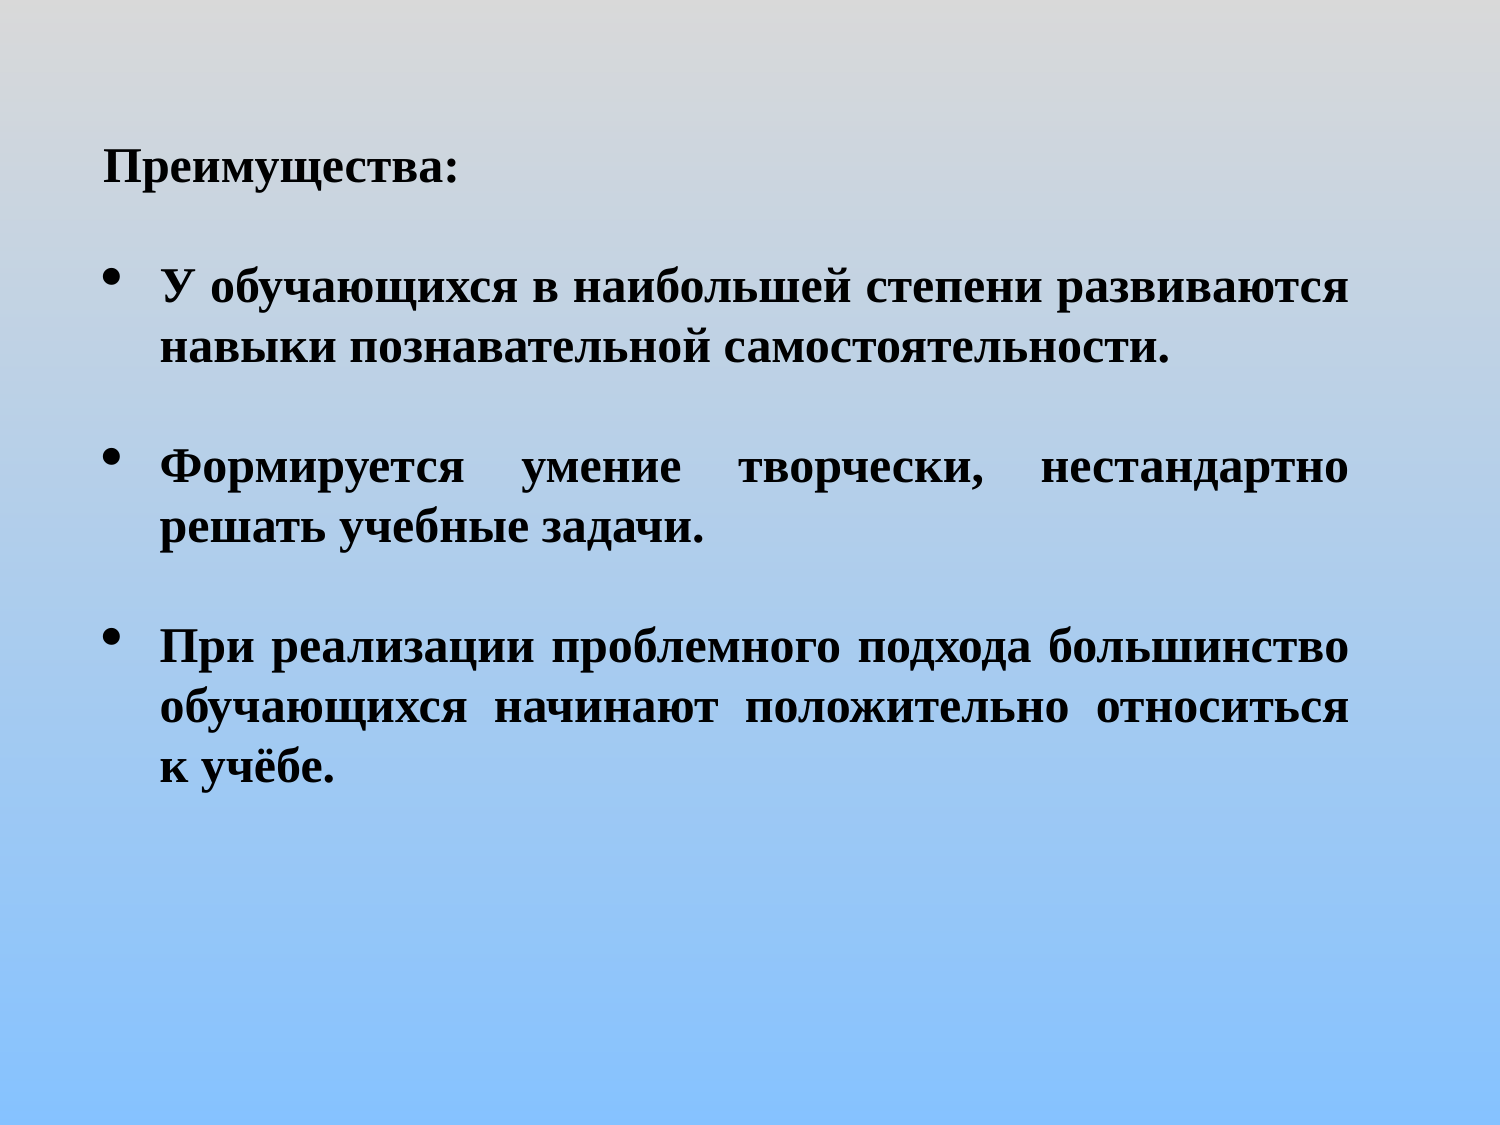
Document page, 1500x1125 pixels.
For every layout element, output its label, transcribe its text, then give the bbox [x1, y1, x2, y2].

text_box Преимущества: У обучающихся в наибольшей степени развиваются навыки познавательной самостоятельности. Формируется умение творчески, нестандартно решать учебные задачи. При реализации проблемного подхода большинство обучающихся начинают положительно относиться к учёбе. [88, 125, 1365, 801]
